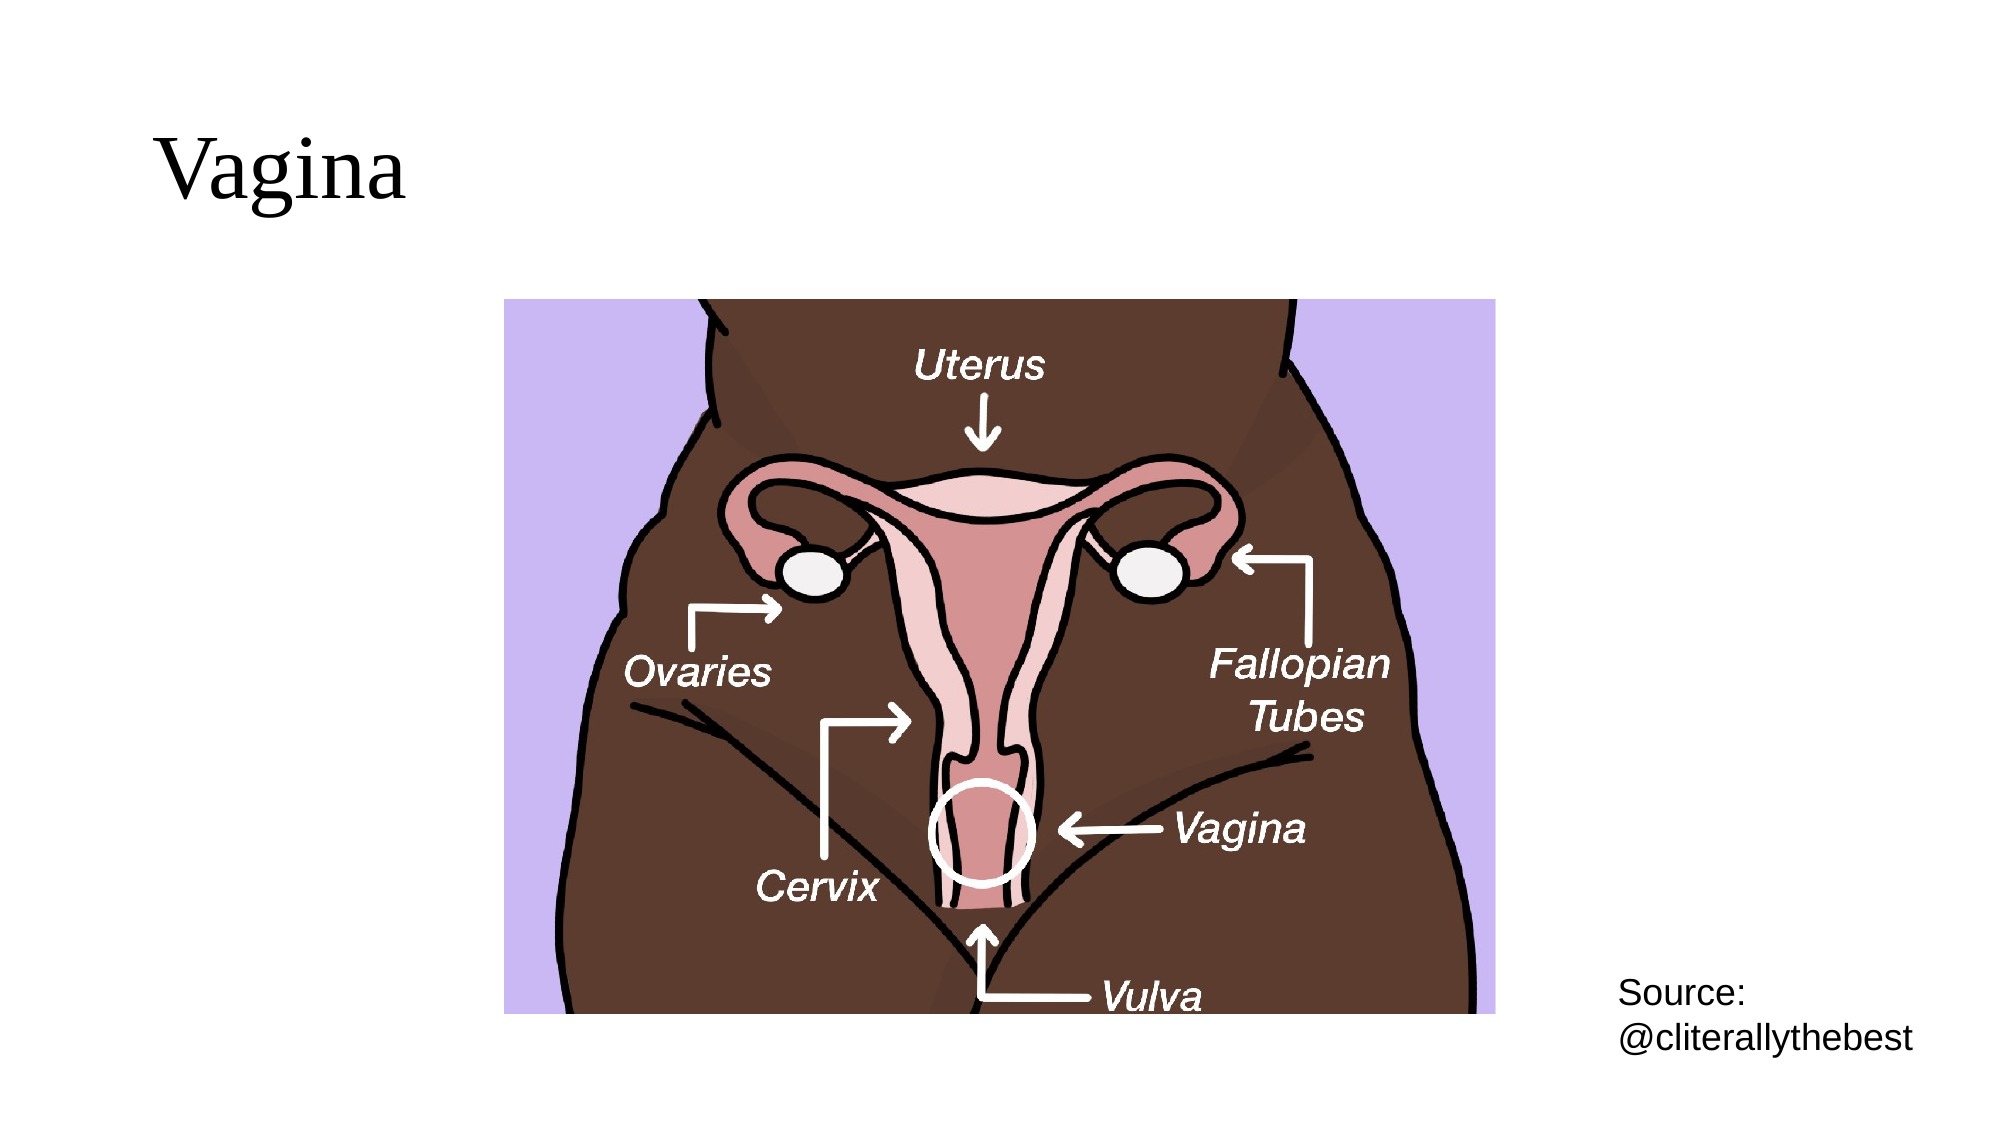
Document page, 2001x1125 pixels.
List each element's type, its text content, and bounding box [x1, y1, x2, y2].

text_box Source: @cliterallythebest [1602, 960, 1953, 1065]
title Vagina [137, 59, 1863, 278]
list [504, 299, 1496, 1014]
